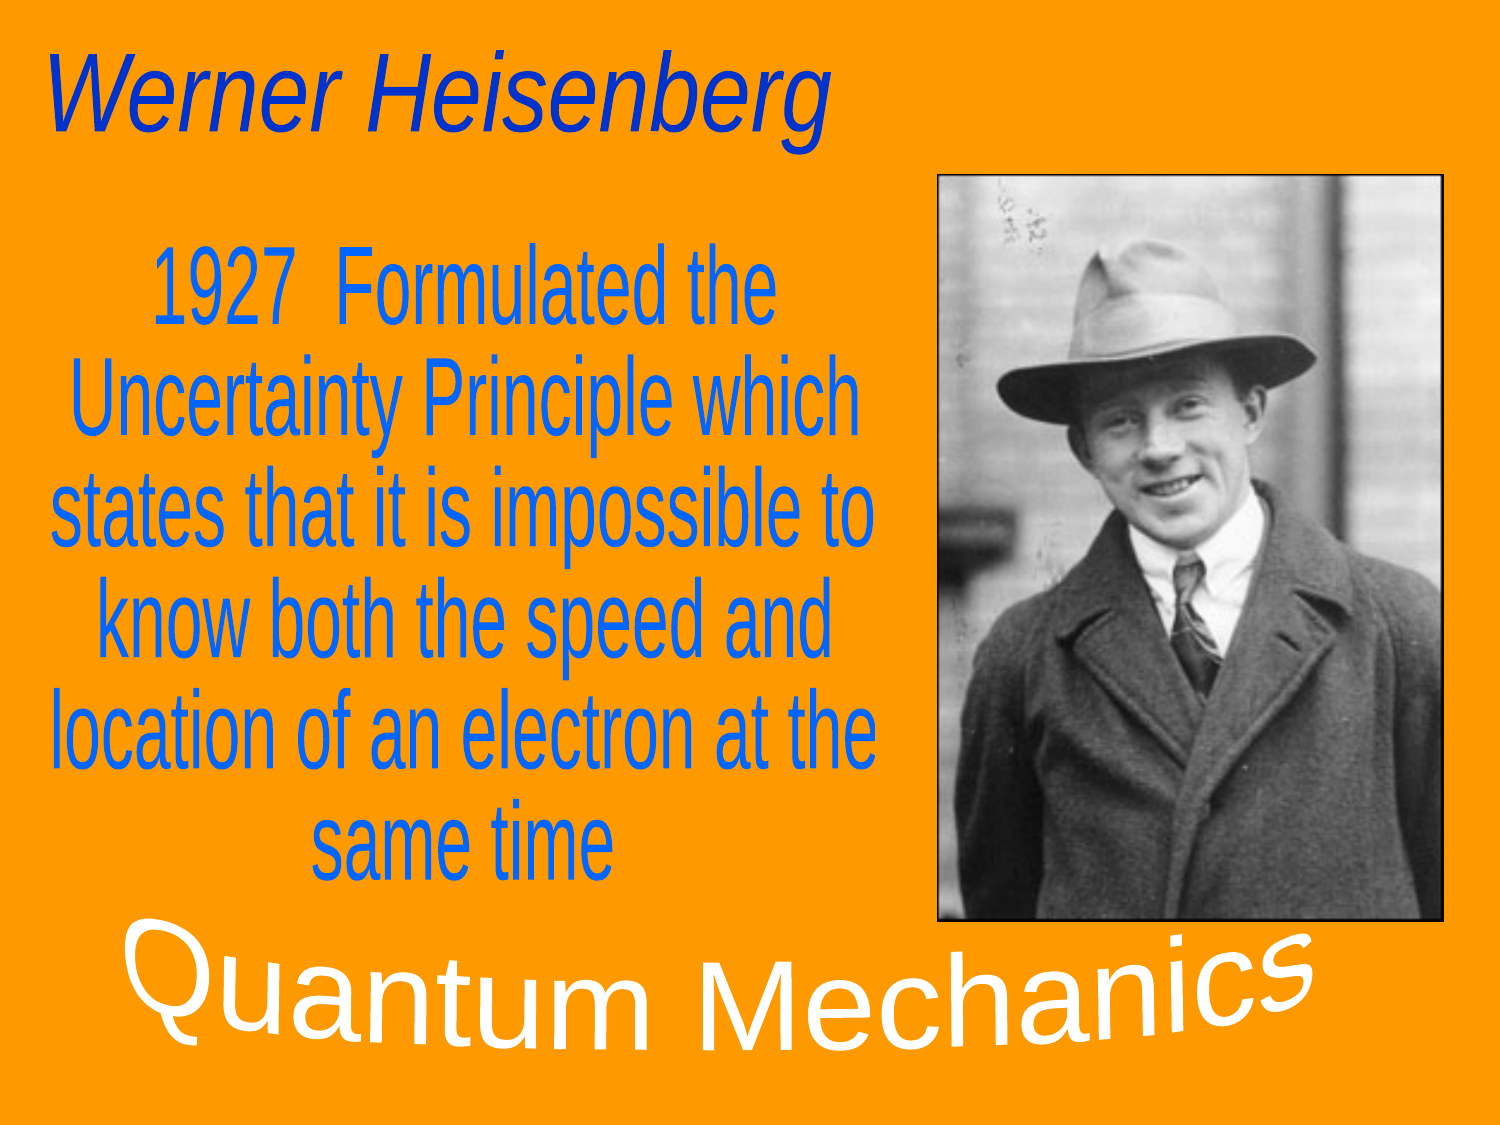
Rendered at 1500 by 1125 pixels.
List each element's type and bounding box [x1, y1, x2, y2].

list [937, 174, 1444, 923]
